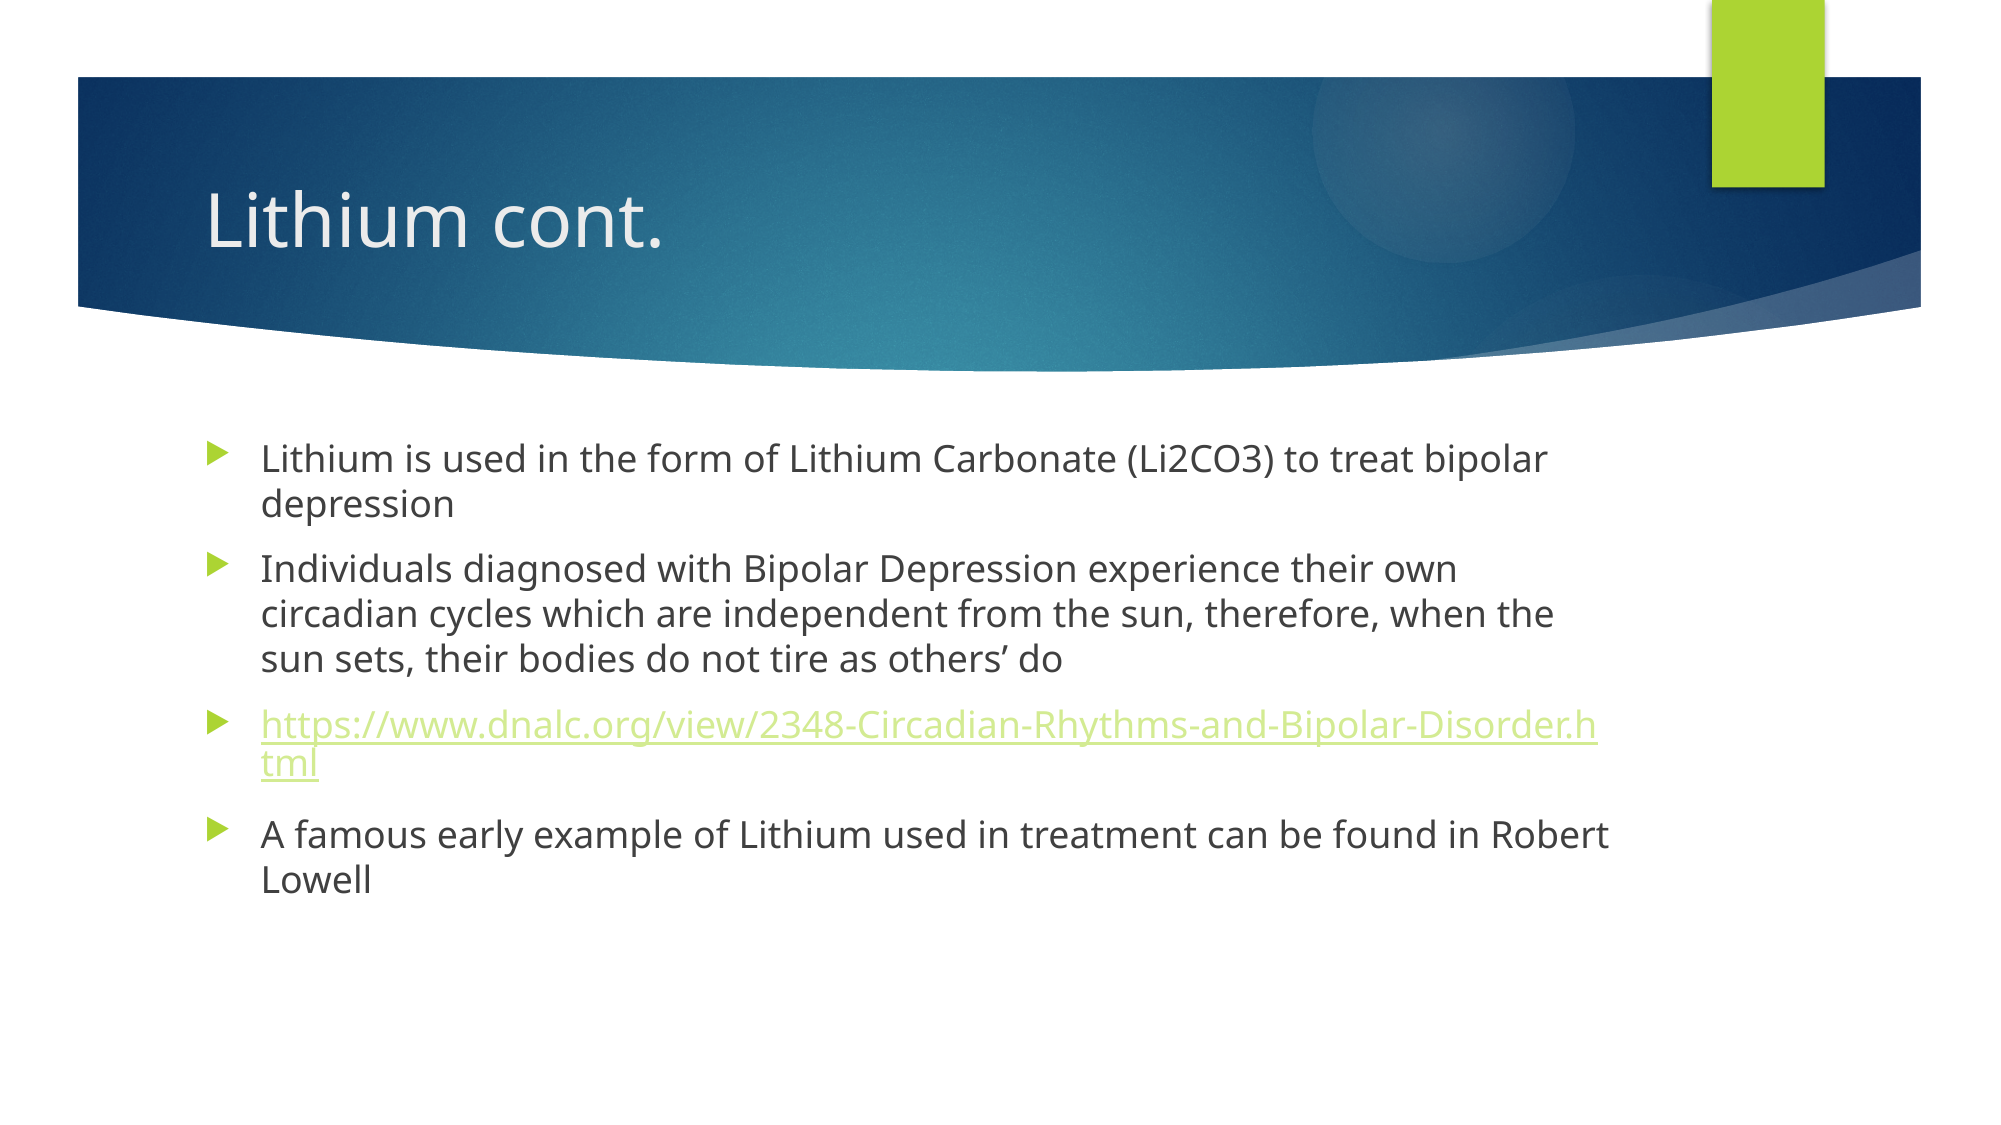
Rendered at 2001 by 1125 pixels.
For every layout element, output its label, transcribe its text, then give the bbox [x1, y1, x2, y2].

list Lithium is used in the form of Lithium Carbonate (Li2CO3) to treat bipolar depression Individuals diagnosed with Bipolar Depression experience their own circadian cycles which are independent from the sun, therefore, when the sun sets, their bodies do not tire as others’ do https://www.dnalc.org/view/2348-Circadian-Rhythms-and-Bipolar-Disorder.html A famous early example of Lithium used in treatment can be found in Robert Lowell [189, 427, 1627, 988]
title Lithium cont. [189, 159, 1627, 276]
